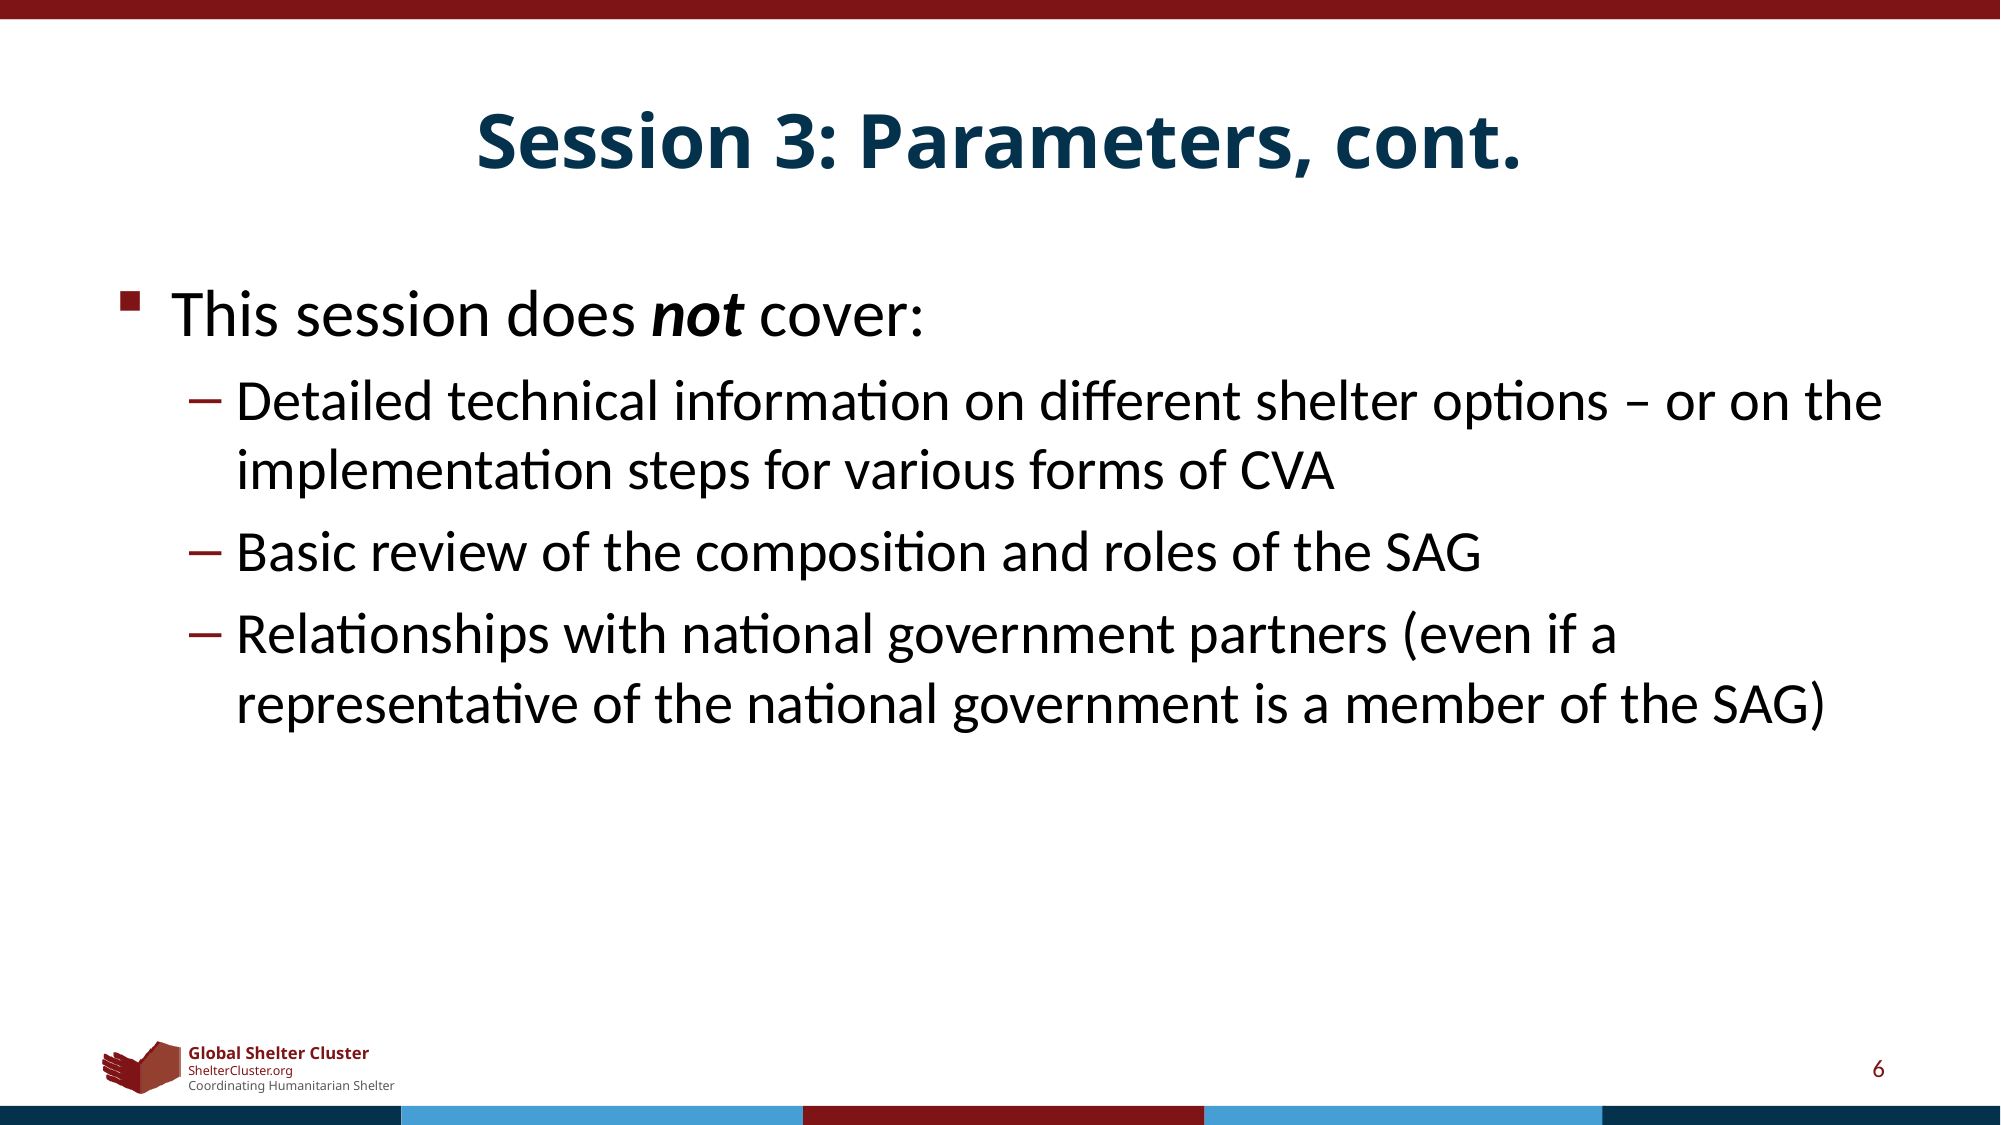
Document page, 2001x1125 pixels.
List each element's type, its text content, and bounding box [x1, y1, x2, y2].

slide_number 6 [1433, 1037, 1900, 1098]
picture [102, 1041, 181, 1094]
list This session does not cover: Detailed technical information on different shelter options – or on the implementation steps for various forms of CVA Basic review of the composition and roles of the SAG Relationships with national government partners (even if a representative of the national government is a member of the SAG) [99, 262, 1900, 1005]
title Session 3: Parameters, cont. [99, 45, 1900, 233]
